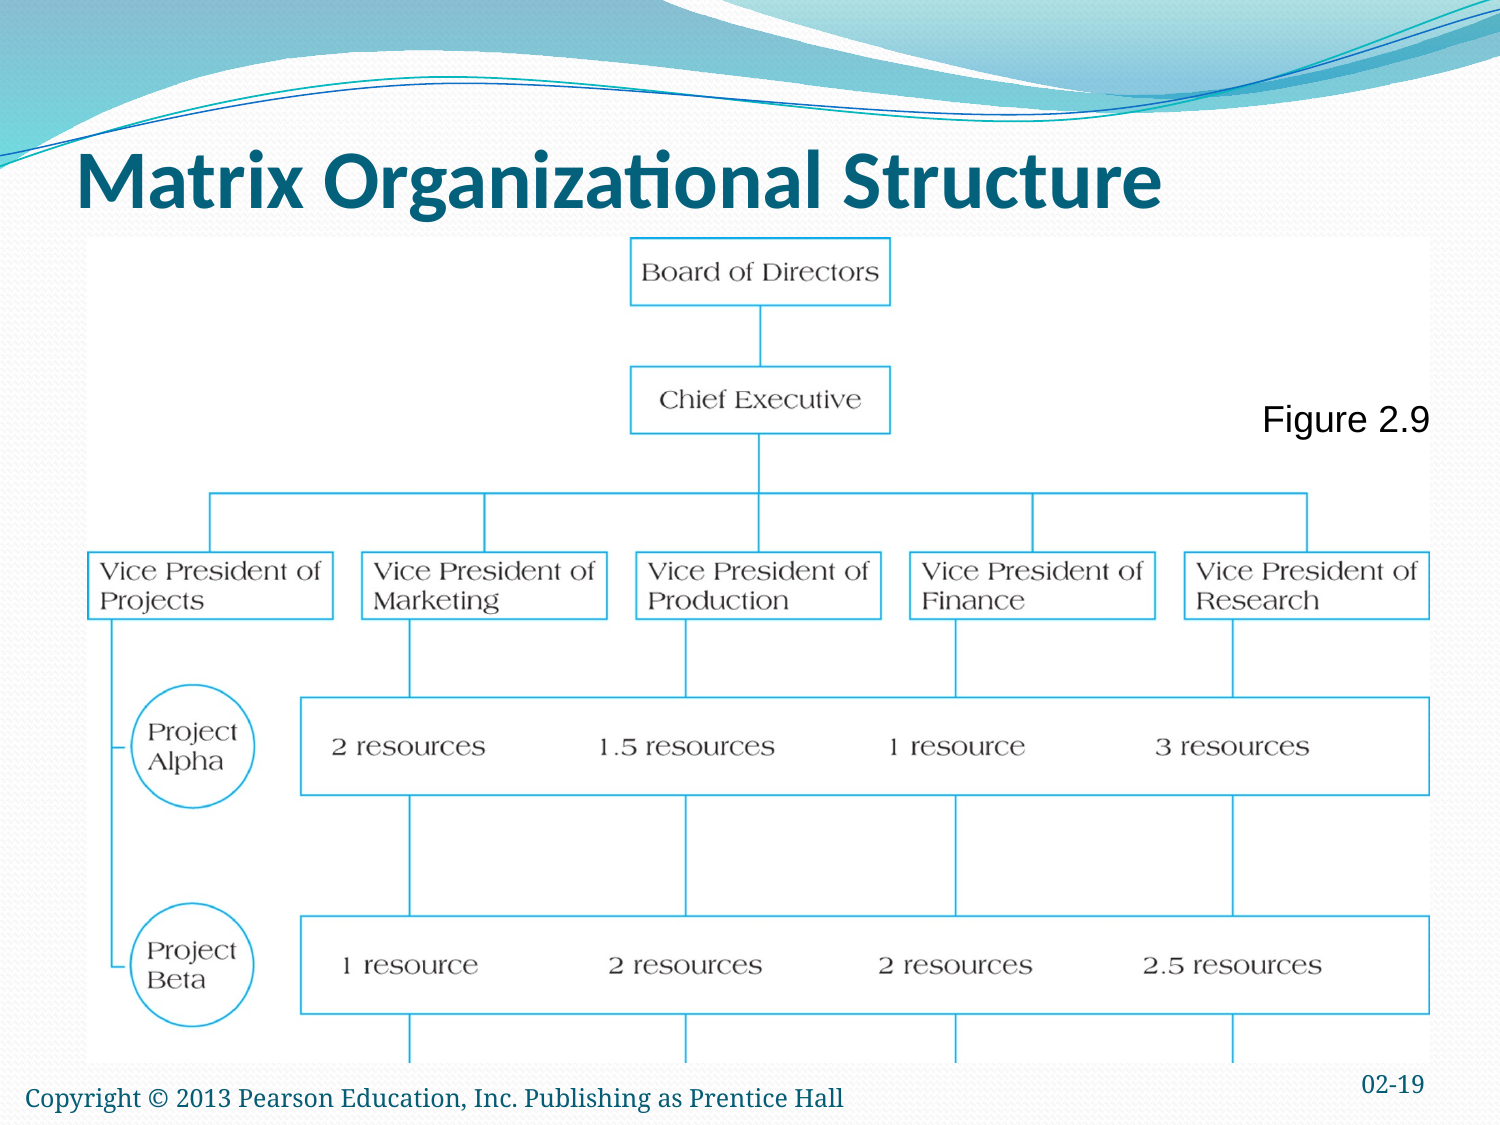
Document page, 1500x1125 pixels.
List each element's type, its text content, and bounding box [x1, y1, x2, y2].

picture [87, 237, 1430, 1063]
title Matrix Organizational Structure [74, 37, 1438, 226]
slide_number 02-19 [1299, 1074, 1425, 1103]
text_box Figure 2.9 [1436, 387, 1446, 448]
